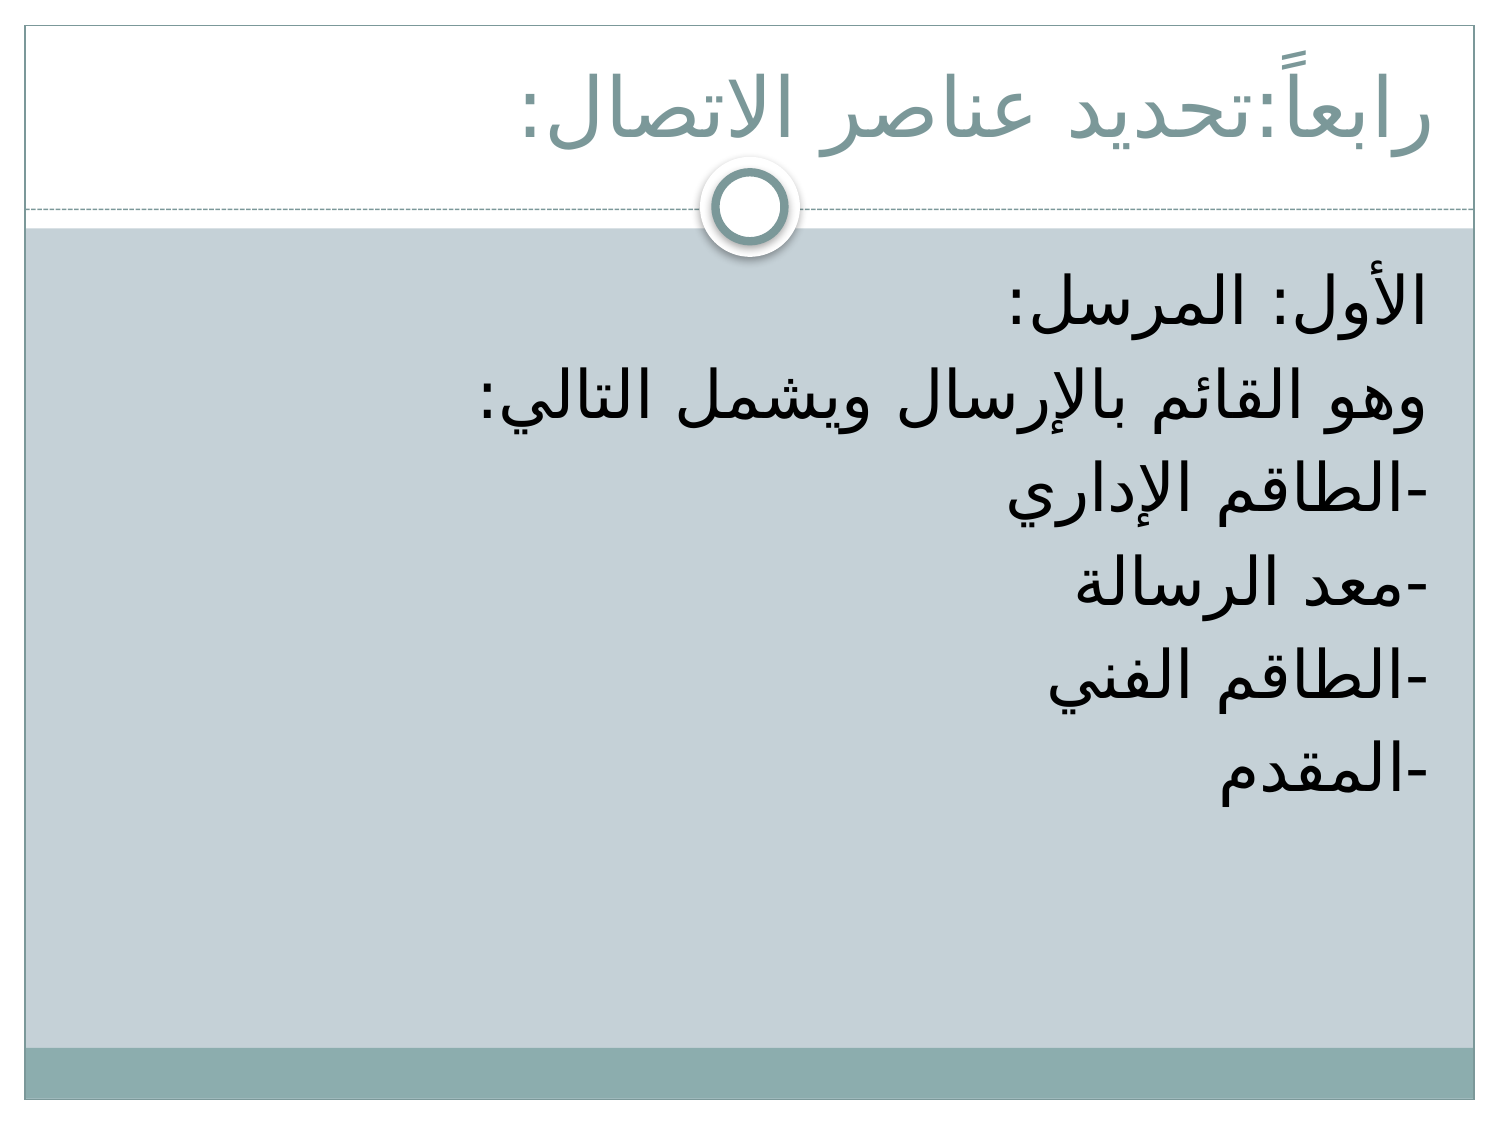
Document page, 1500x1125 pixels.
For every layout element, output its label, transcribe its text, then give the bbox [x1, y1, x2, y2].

list الأول: المرسل: وهو القائم بالإرسال ويشمل التالي: -الطاقم الإداري -معد الرسالة -الطاقم الفني -المقدم [49, 250, 1445, 1001]
title رابعاً:تحديد عناصر الاتصال: [49, 37, 1450, 162]
